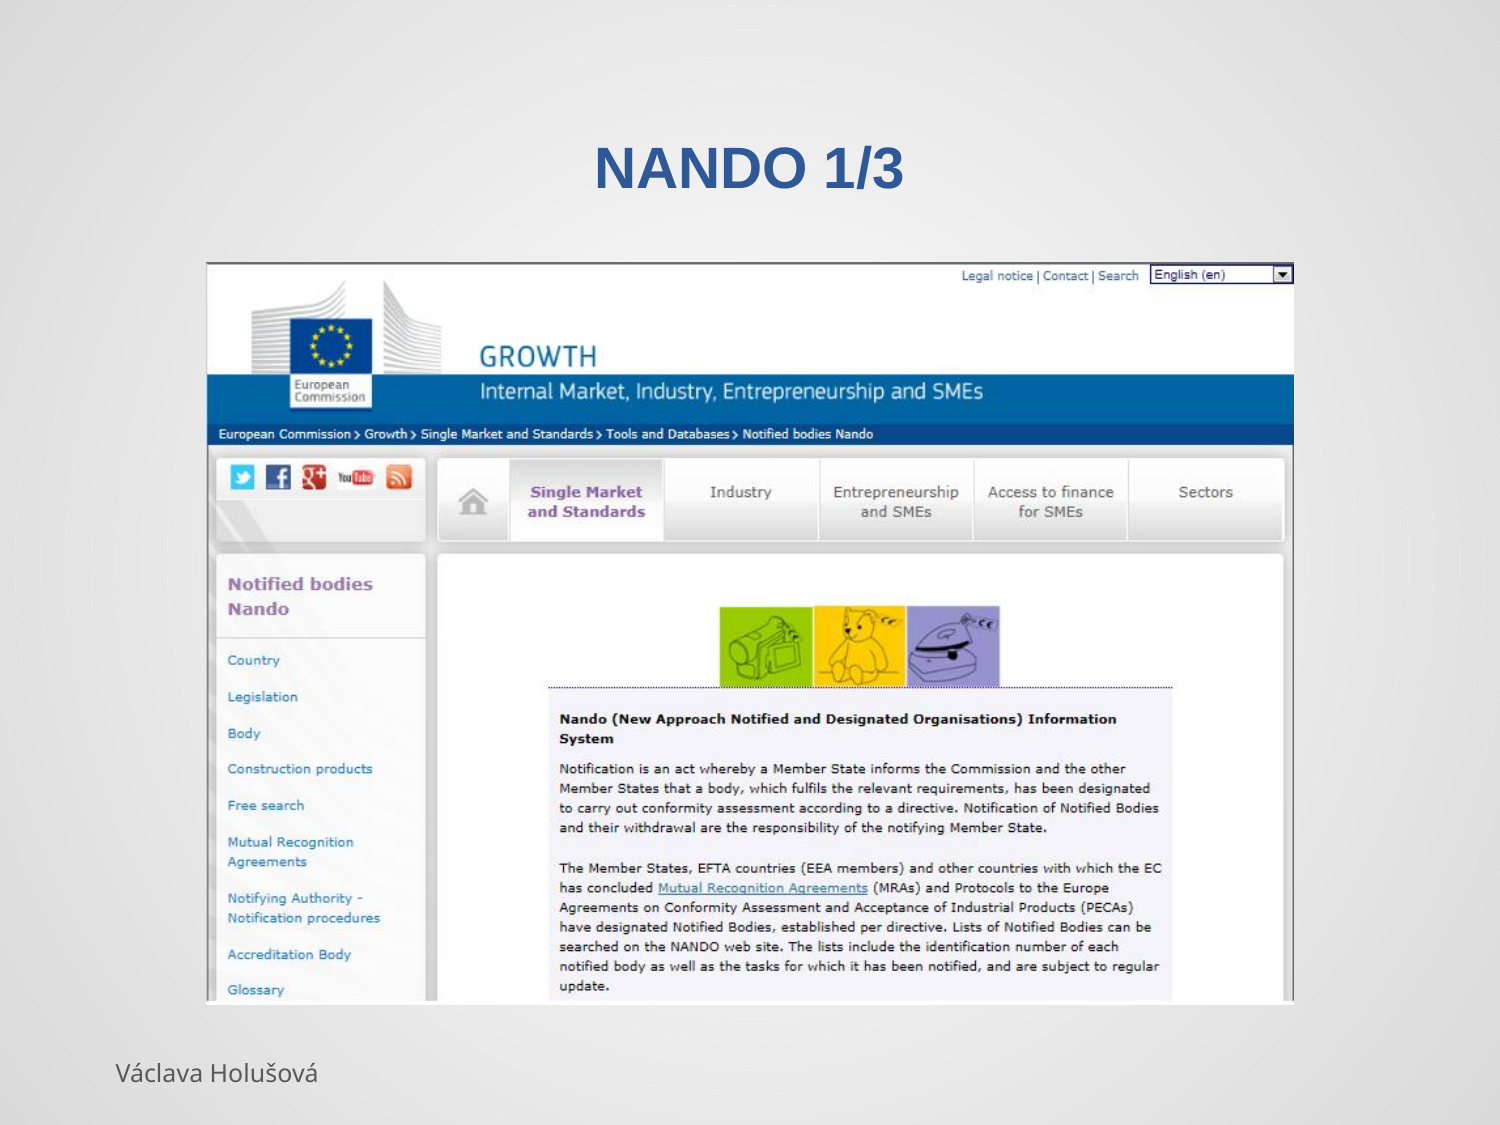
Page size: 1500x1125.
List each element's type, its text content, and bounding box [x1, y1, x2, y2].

title NANDO 1/3 [75, 0, 1425, 209]
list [205, 262, 1294, 1006]
footer Václava Holušová [108, 1042, 576, 1103]
